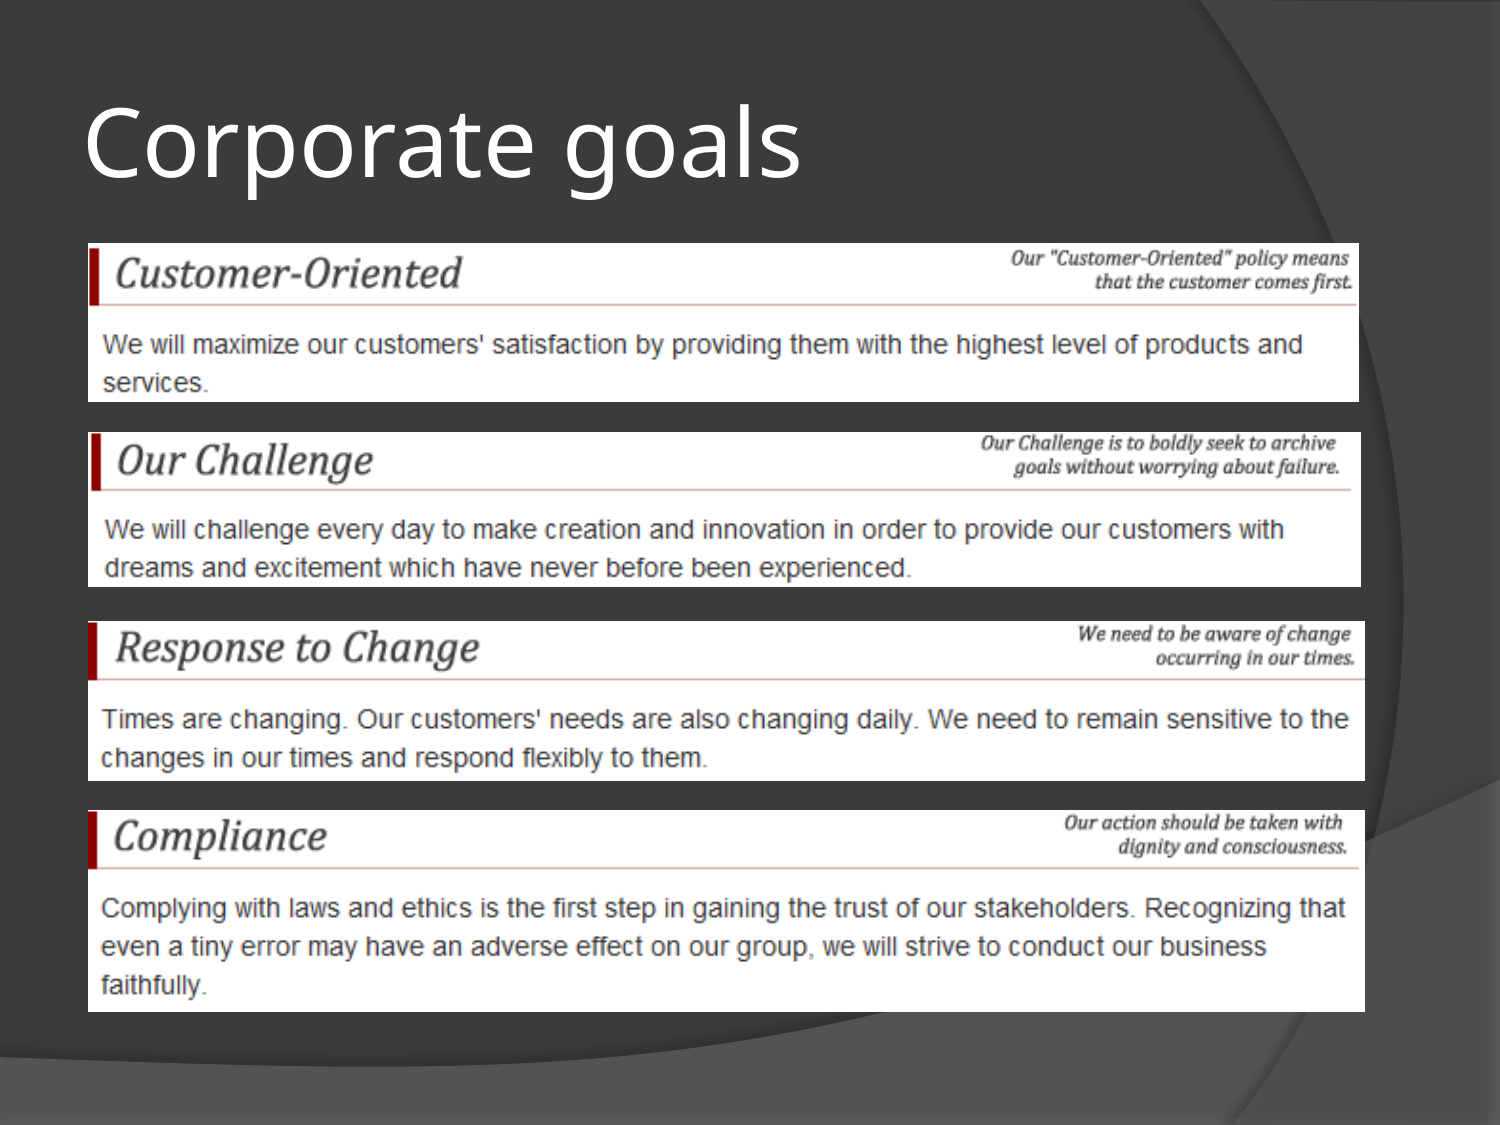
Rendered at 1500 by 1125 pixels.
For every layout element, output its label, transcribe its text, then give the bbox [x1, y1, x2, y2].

picture [88, 621, 1365, 782]
title Corporate goals [75, 45, 1300, 233]
picture [88, 432, 1361, 587]
picture [88, 243, 1359, 402]
picture [88, 810, 1365, 1012]
